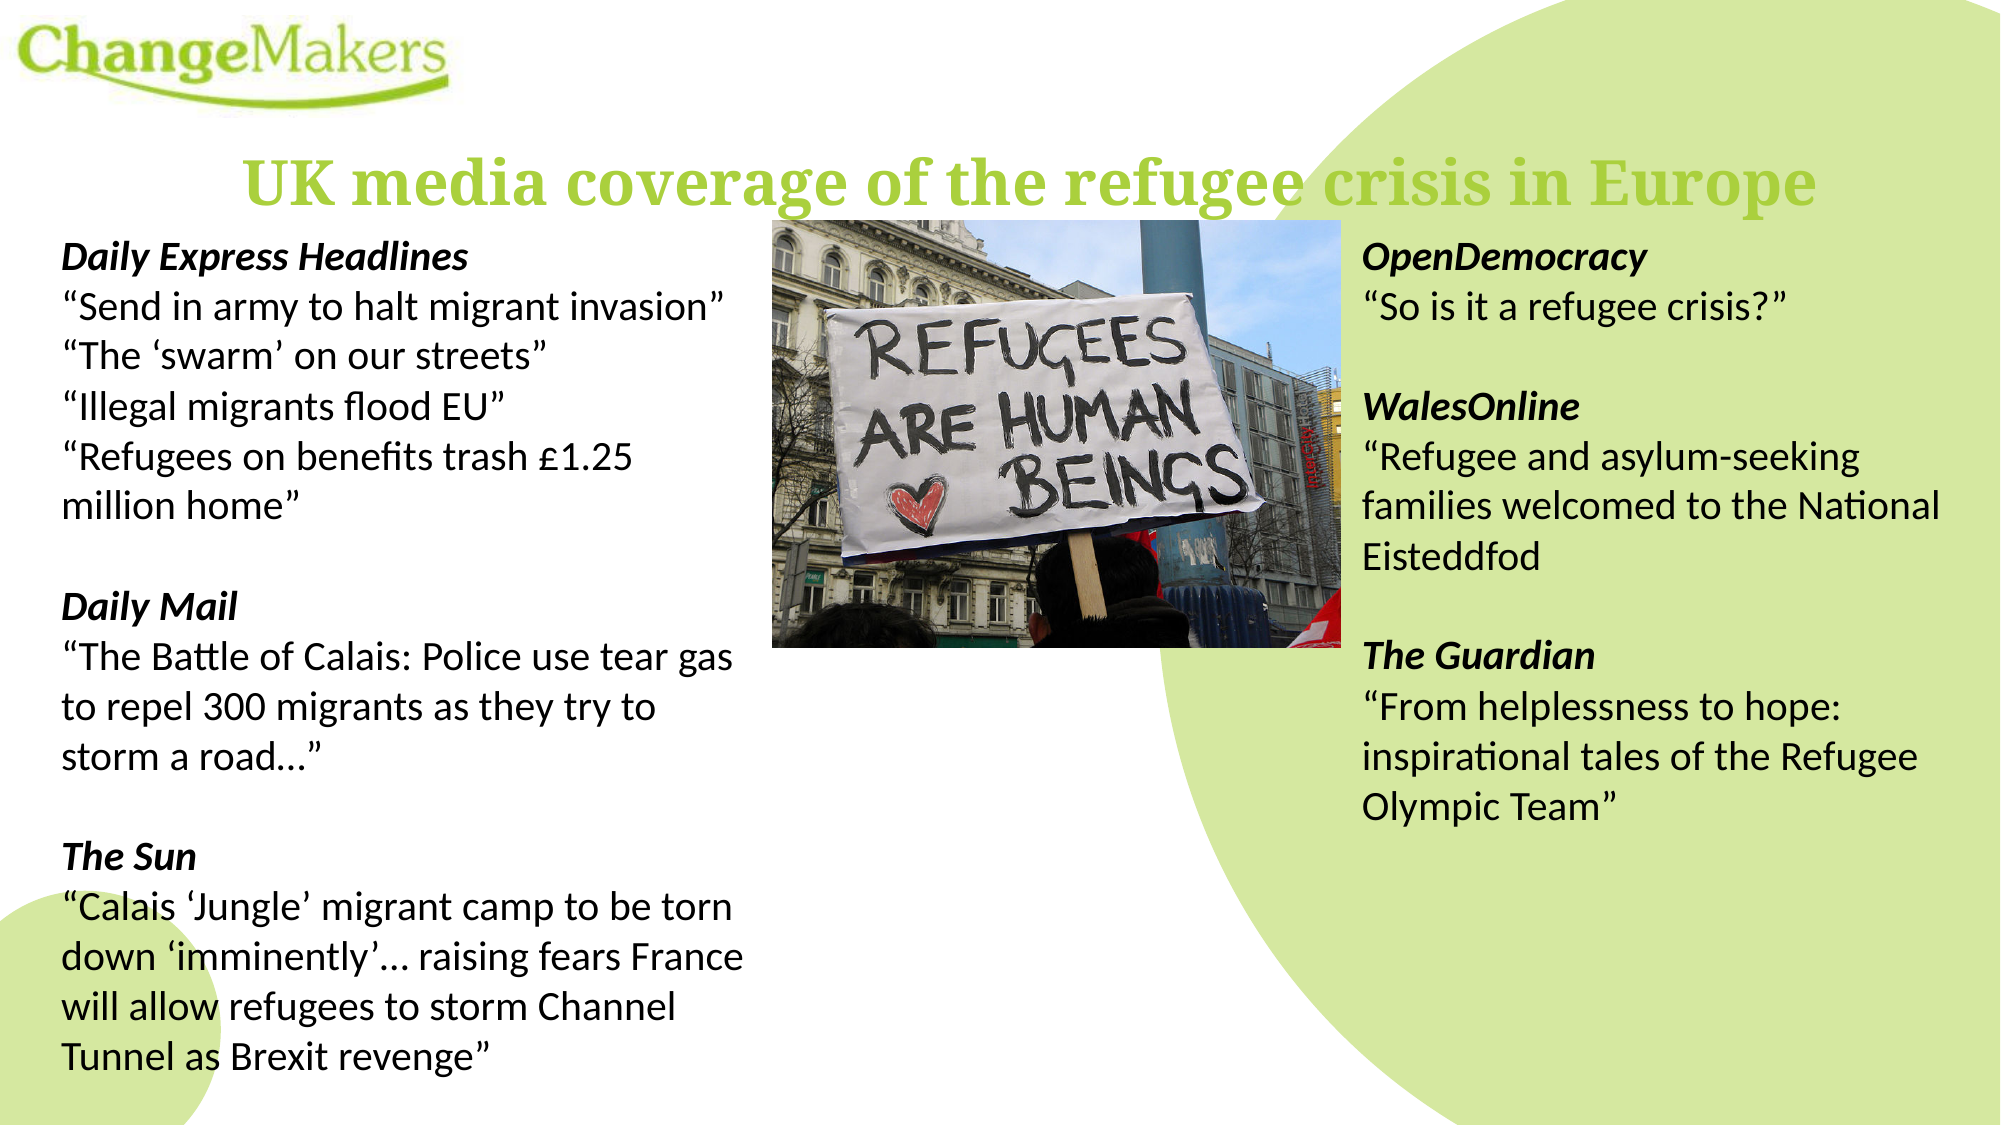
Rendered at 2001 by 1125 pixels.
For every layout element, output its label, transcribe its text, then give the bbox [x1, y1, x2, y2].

picture [772, 220, 1341, 648]
picture [0, 15, 508, 118]
text_box Daily Express Headlines “Send in army to halt migrant invasion” “The ‘swarm’ on our streets” “Illegal migrants flood EU” “Refugees on benefits trash £1.25 million home” Daily Mail “The Battle of Calais: Police use tear gas to repel 300 migrants as they try to storm a road…” The Sun “Calais ‘Jungle’ migrant camp to be torn down ‘imminently’… raising fears France will allow refugees to storm Channel Tunnel as Brexit revenge” [46, 220, 766, 1125]
text_box OpenDemocracy “So is it a refugee crisis?” WalesOnline “Refugee and asylum-seeking families welcomed to the National Eisteddfod The Guardian “From helplessness to hope: inspirational tales of the Refugee Olympic Team” [1347, 220, 2000, 836]
text_box UK media coverage of the refugee crisis in Europe [147, 135, 1916, 488]
